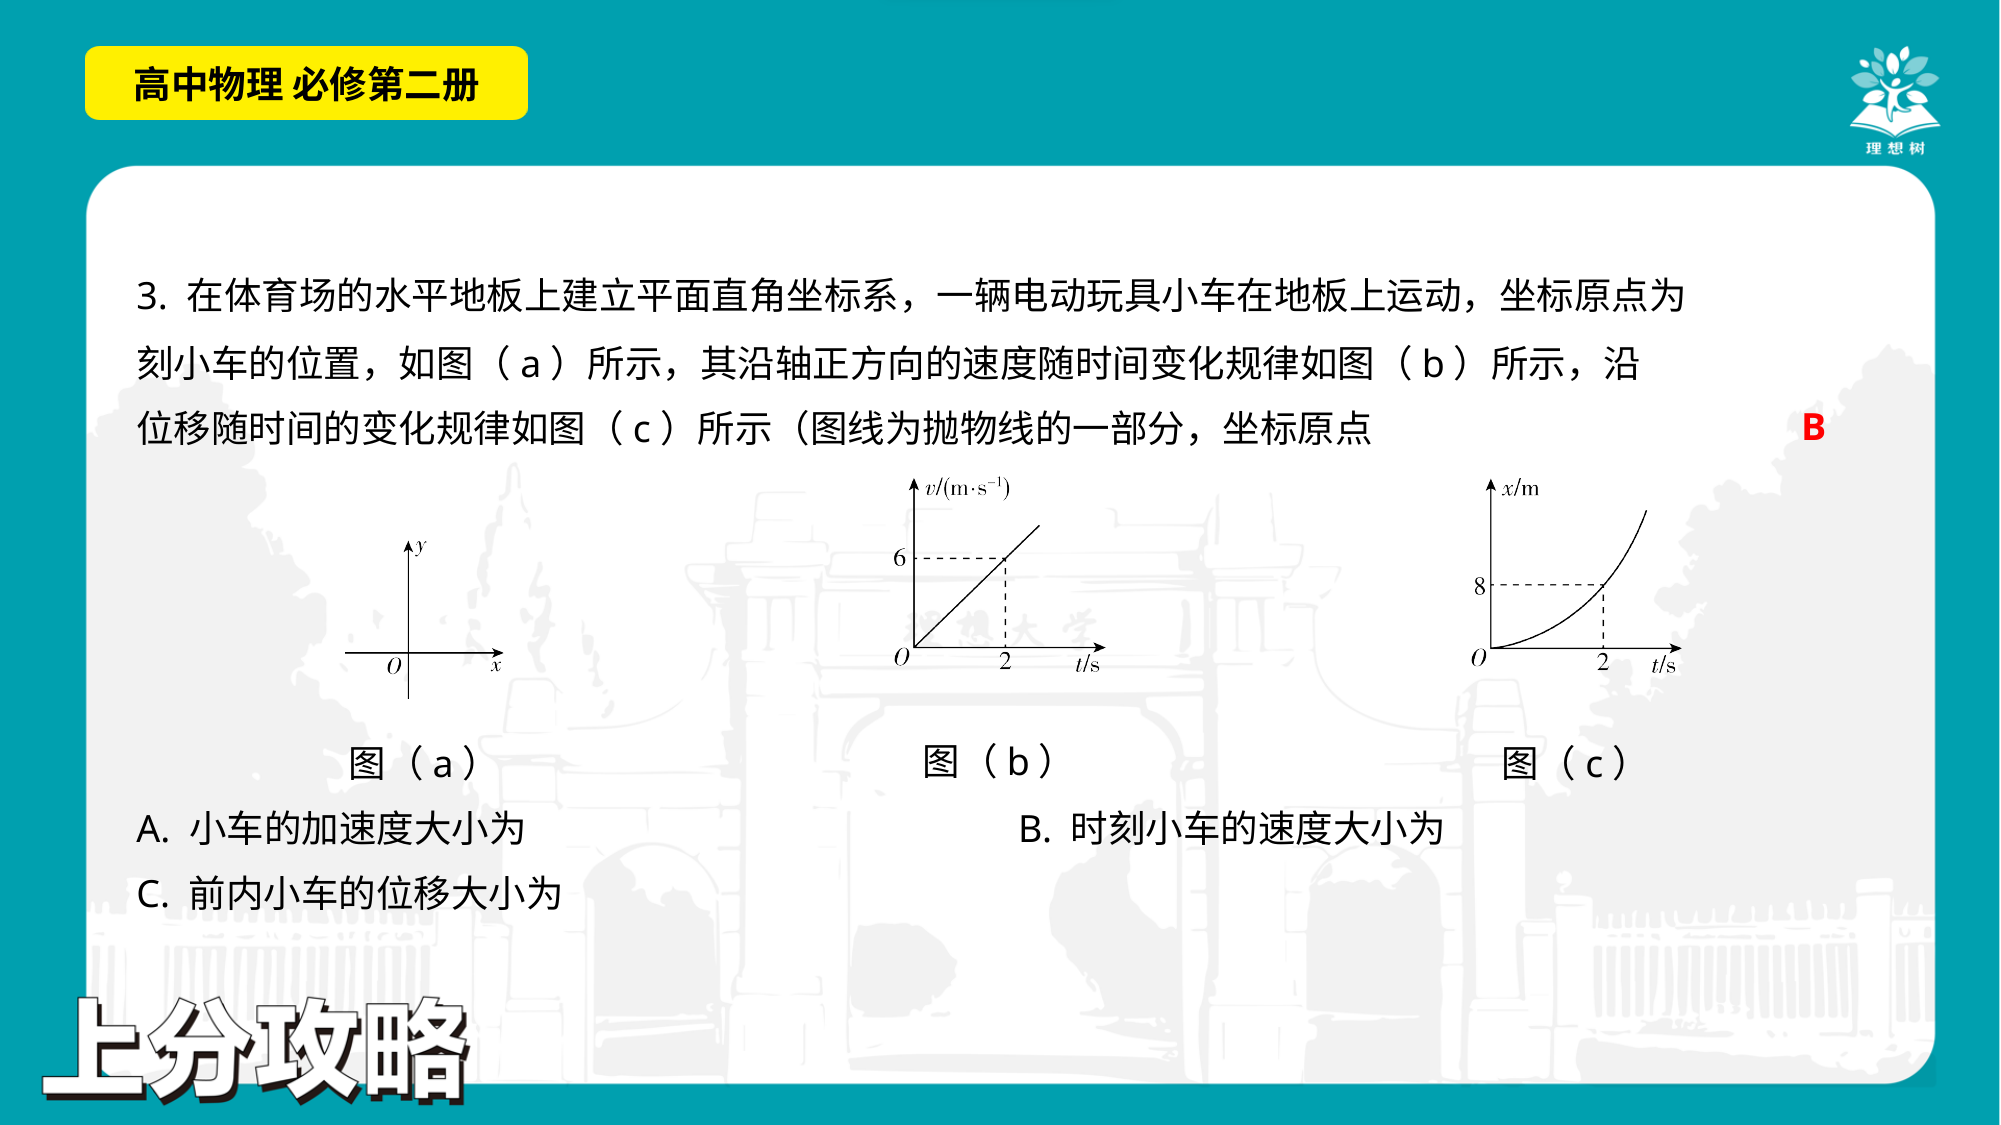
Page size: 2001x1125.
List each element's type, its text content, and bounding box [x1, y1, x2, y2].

text_box B [1786, 383, 1841, 442]
text_box 图（a） [353, 719, 496, 846]
text_box 图（c） [1505, 719, 1646, 846]
text_box 图（b） [927, 718, 1073, 845]
picture [0, 0, 2000, 1125]
